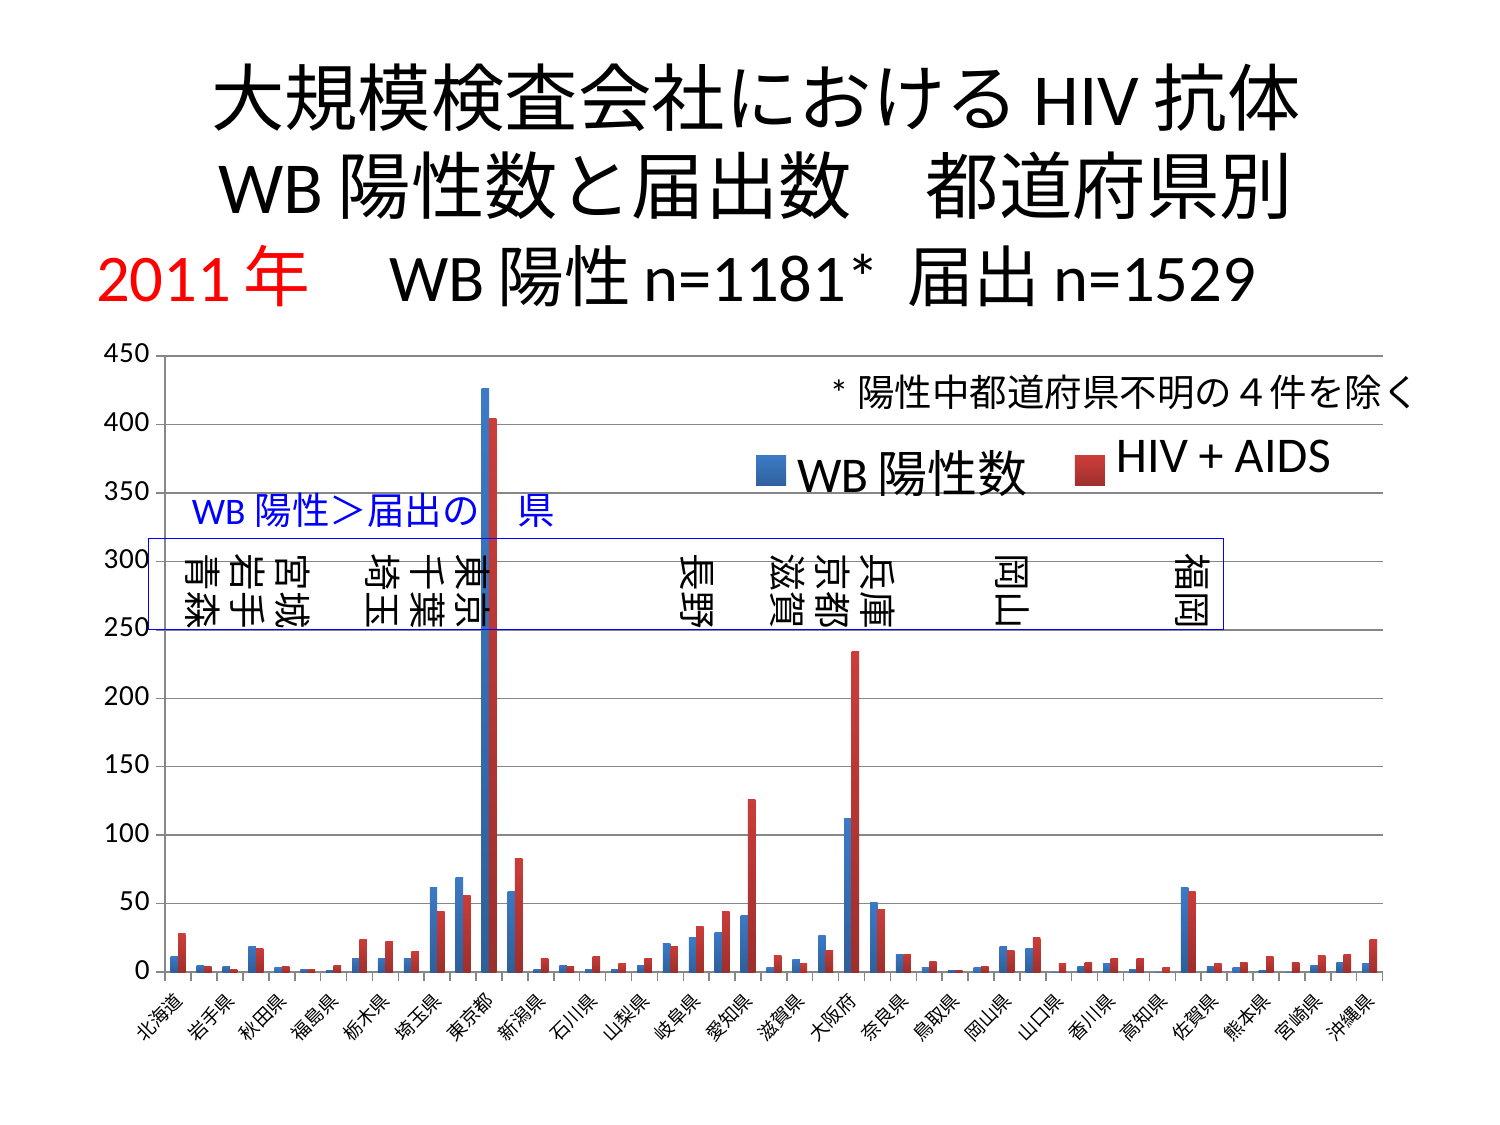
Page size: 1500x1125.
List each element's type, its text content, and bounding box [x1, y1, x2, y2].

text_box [148, 479, 1224, 630]
chart [41, 306, 1459, 1124]
title 大規模検査会社におけるHIV抗体 WB陽性数と届出数 都道府県別 2011年 WB陽性n=1181* 届出n=1529 [53, 42, 1459, 306]
